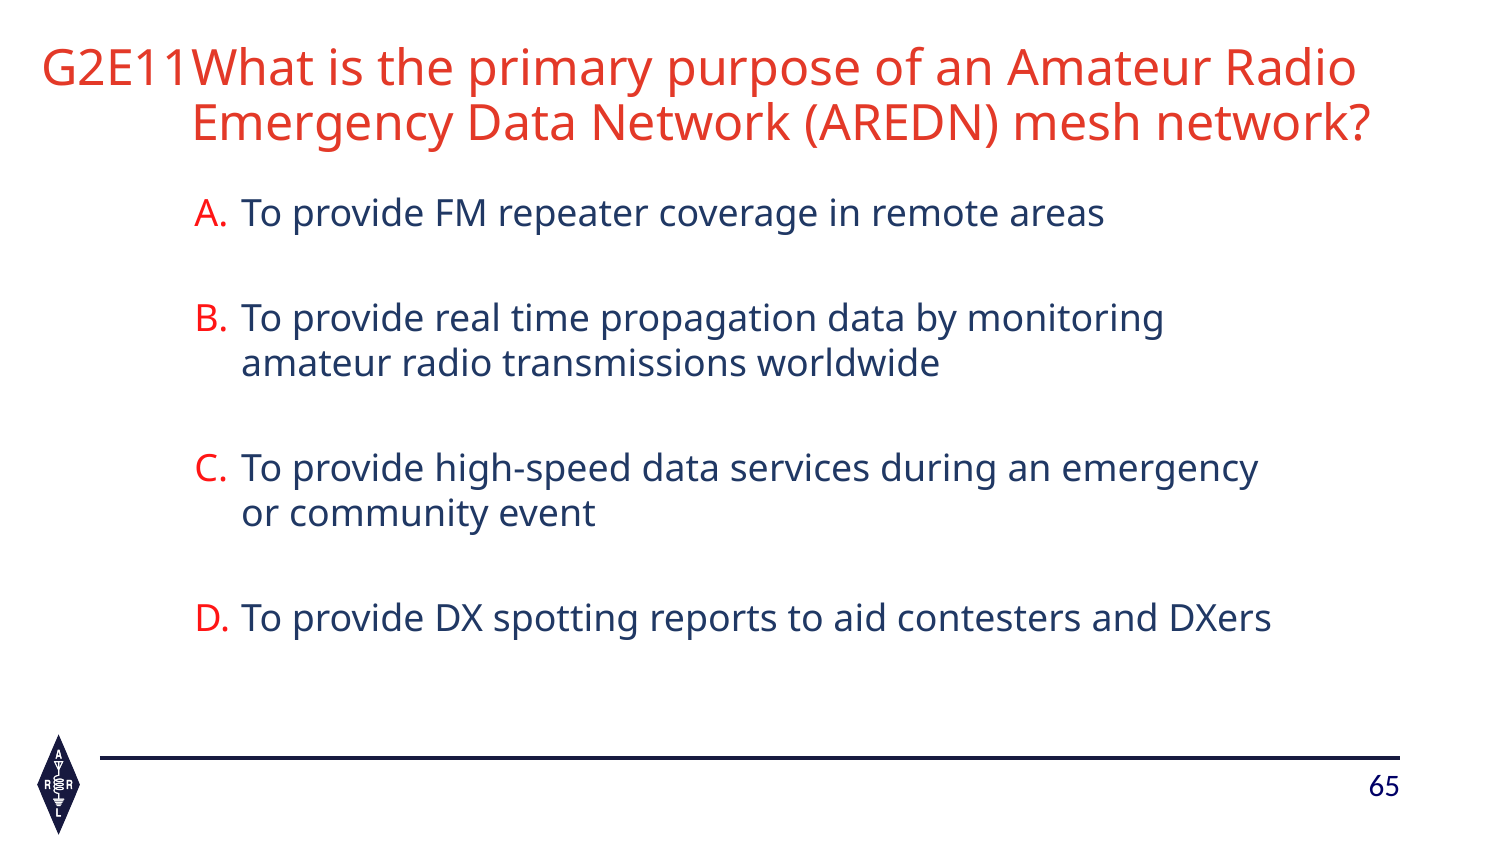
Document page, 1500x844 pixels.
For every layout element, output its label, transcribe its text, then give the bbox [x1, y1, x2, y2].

title G2E11 What is the primary purpose of an Amateur Radio Emergency Data Network (AREDN) mesh network? [41, 36, 1459, 144]
picture [37, 734, 80, 835]
slide_number 65 [1302, 761, 1400, 807]
text_box To provide FM repeater coverage in remote areas To provide real time propagation data by monitoring amateur radio transmissions worldwide To provide high-speed data services during an emergency or community event To provide DX spotting reports to aid contesters and DXers [183, 183, 1317, 734]
